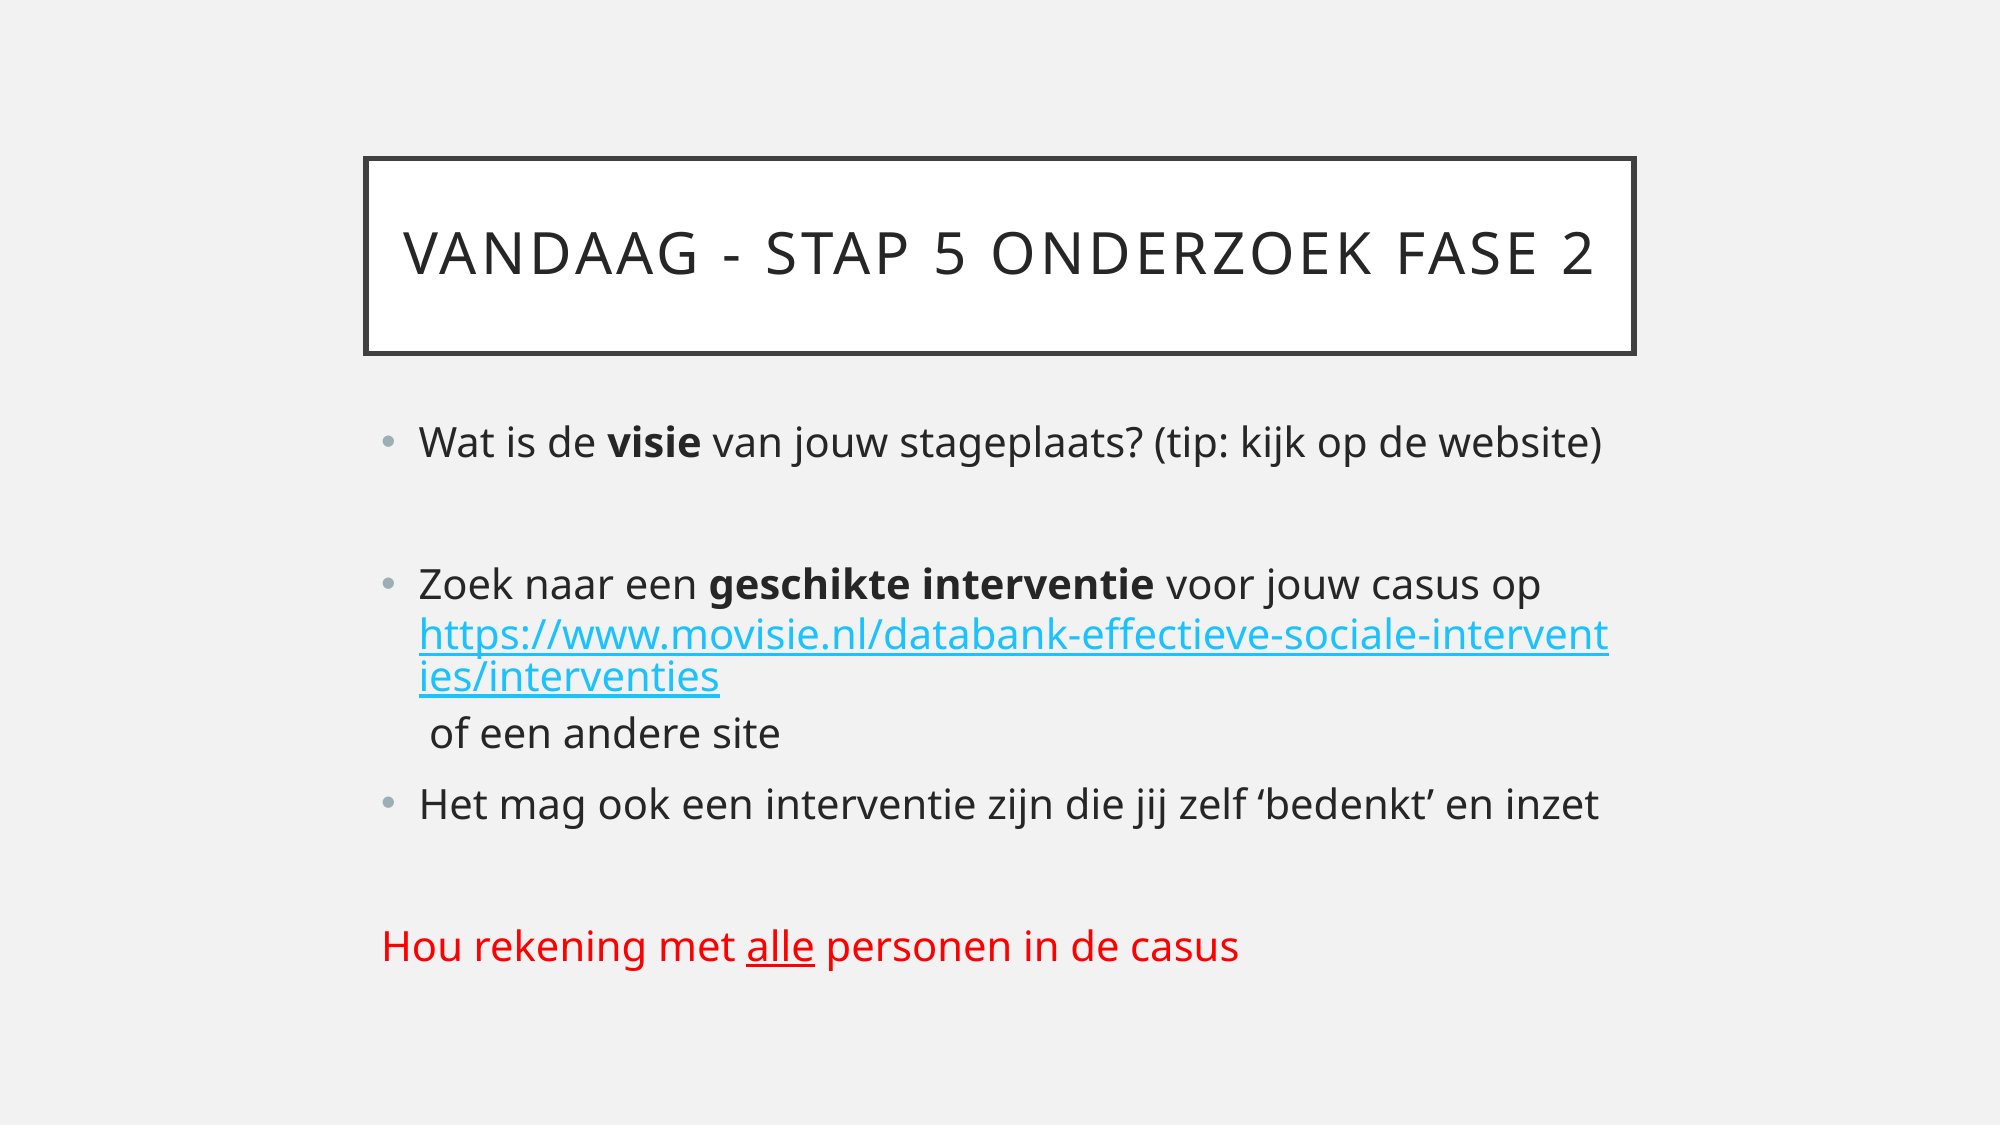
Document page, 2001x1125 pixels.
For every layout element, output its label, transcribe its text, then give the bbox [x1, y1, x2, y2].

title Vandaag - Stap 5 onderzoek fase 2 [363, 156, 1637, 356]
list Wat is de visie van jouw stageplaats? (tip: kijk op de website) Zoek naar een geschikte interventie voor jouw casus op https://www.movisie.nl/databank-effectieve-sociale-interventies/interventies of een andere site Het mag ook een interventie zijn die jij zelf ‘bedenkt’ en inzet Hou rekening met alle personen in de casus [366, 408, 1634, 1050]
